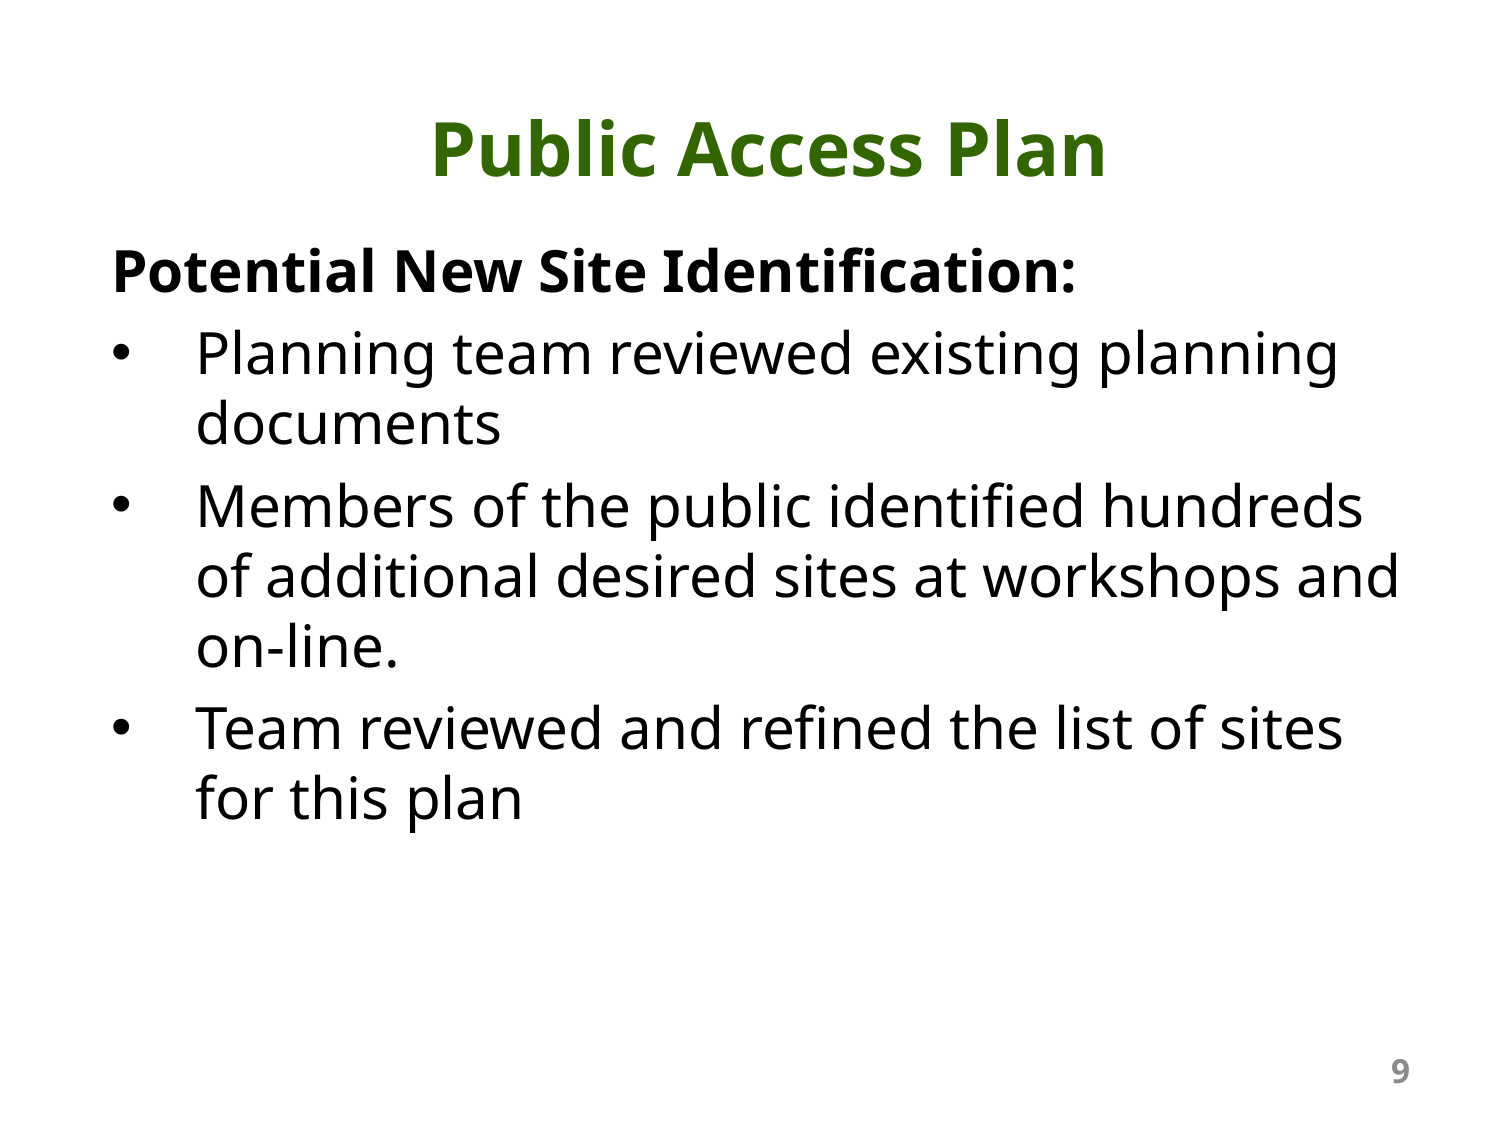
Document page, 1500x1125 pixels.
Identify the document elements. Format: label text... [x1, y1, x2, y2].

text_box Public Access Plan [192, 94, 1347, 200]
text_box 9 [1074, 1042, 1425, 1103]
text_box Potential New Site Identification: Planning team reviewed existing planning documents Members of the public identified hundreds of additional desired sites at workshops and on-line. Team reviewed and refined the list of sites for this plan [96, 226, 1428, 1004]
